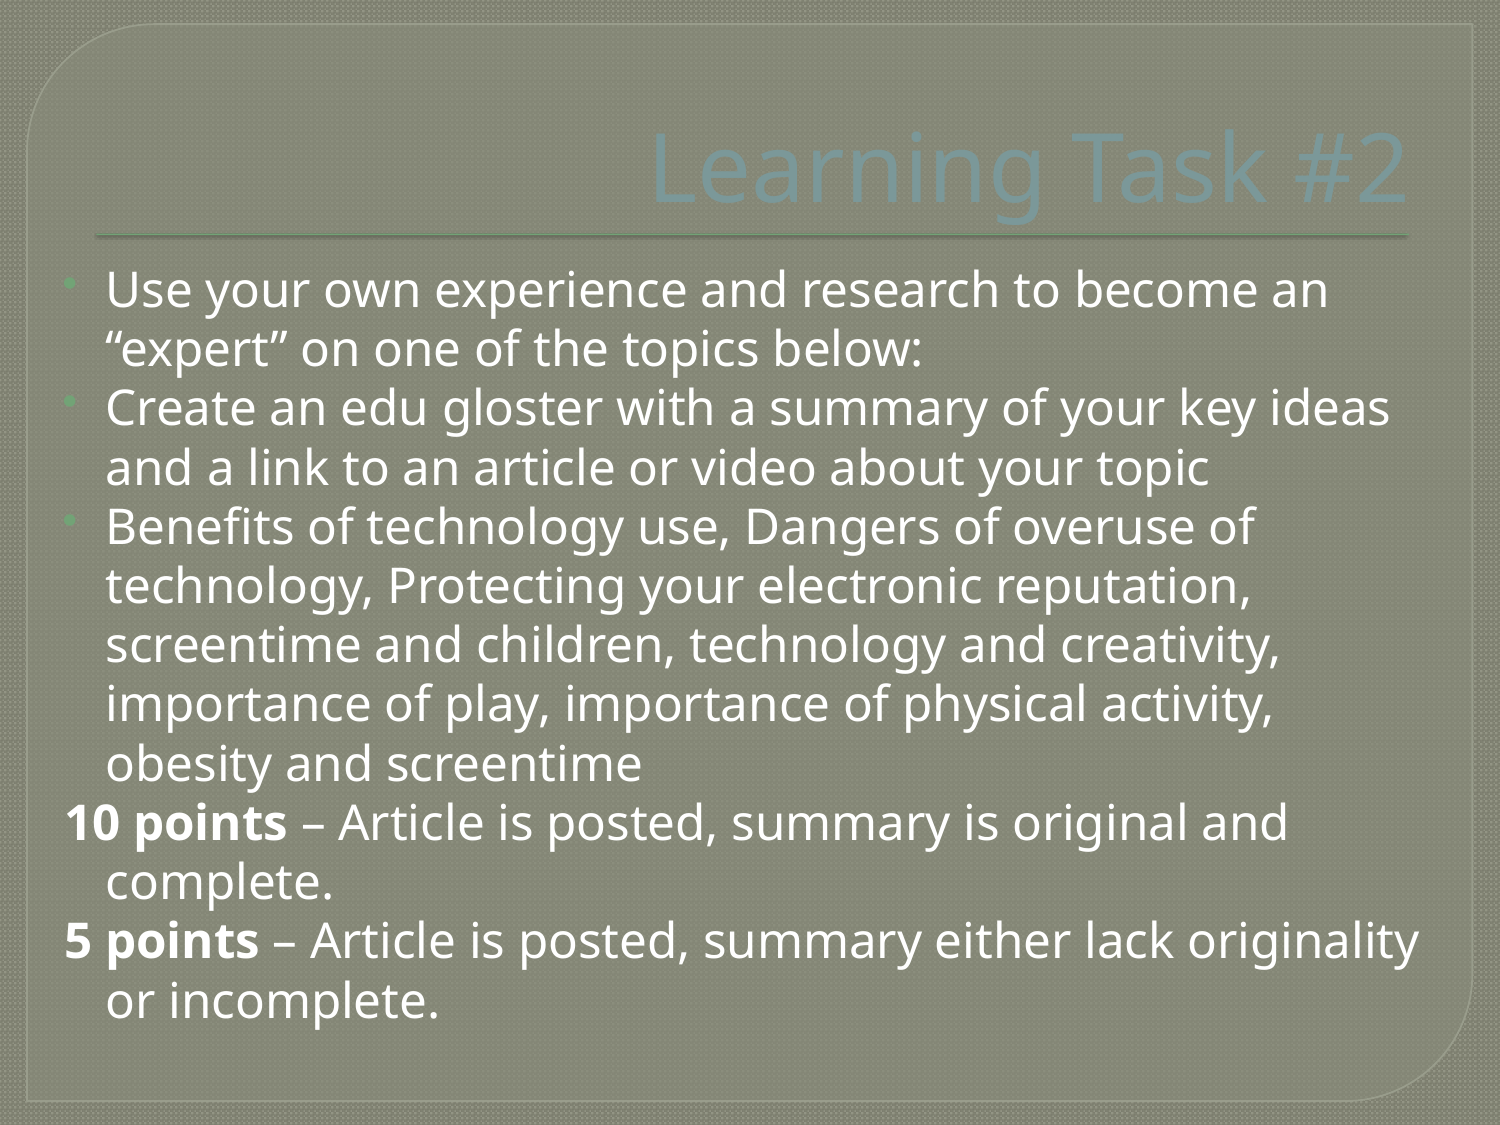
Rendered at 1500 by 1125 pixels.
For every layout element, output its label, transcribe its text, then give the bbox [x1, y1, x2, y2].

list Use your own experience and research to become an “expert” on one of the topics below: Create an edu gloster with a summary of your key ideas and a link to an article or video about your topic Benefits of technology use, Dangers of overuse of technology, Protecting your electronic reputation, screentime and children, technology and creativity, importance of play, importance of physical activity, obesity and screentime 10 points – Article is posted, summary is original and complete. 5 points – Article is posted, summary either lack originality or incomplete. [49, 250, 1445, 1038]
title Learning Task #2 [75, 41, 1425, 230]
